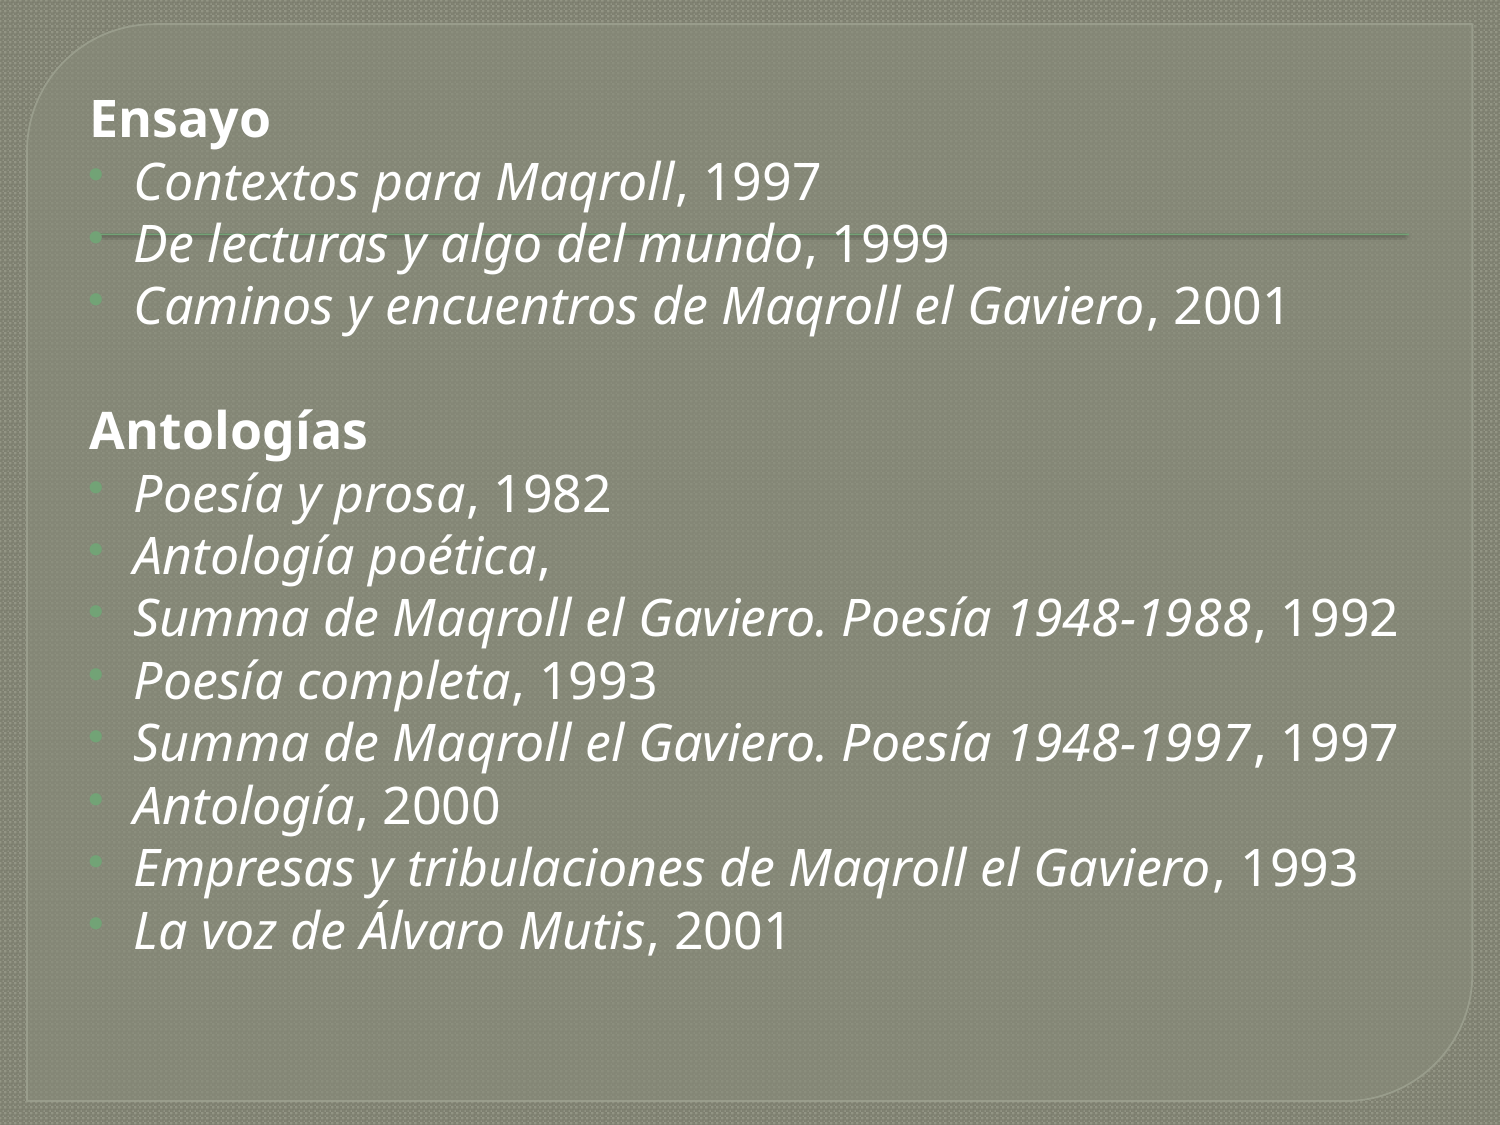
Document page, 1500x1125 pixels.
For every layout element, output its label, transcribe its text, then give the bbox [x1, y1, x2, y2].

list Ensayo Contextos para Maqroll, 1997 De lecturas y algo del mundo, 1999 Caminos y encuentros de Maqroll el Gaviero, 2001 Antologías Poesía y prosa, 1982 Antología poética, Summa de Maqroll el Gaviero. Poesía 1948-1988, 1992 Poesía completa, 1993 Summa de Maqroll el Gaviero. Poesía 1948-1997, 1997 Antología, 2000 Empresas y tribulaciones de Maqroll el Gaviero, 1993 La voz de Álvaro Mutis, 2001 [75, 78, 1425, 1059]
